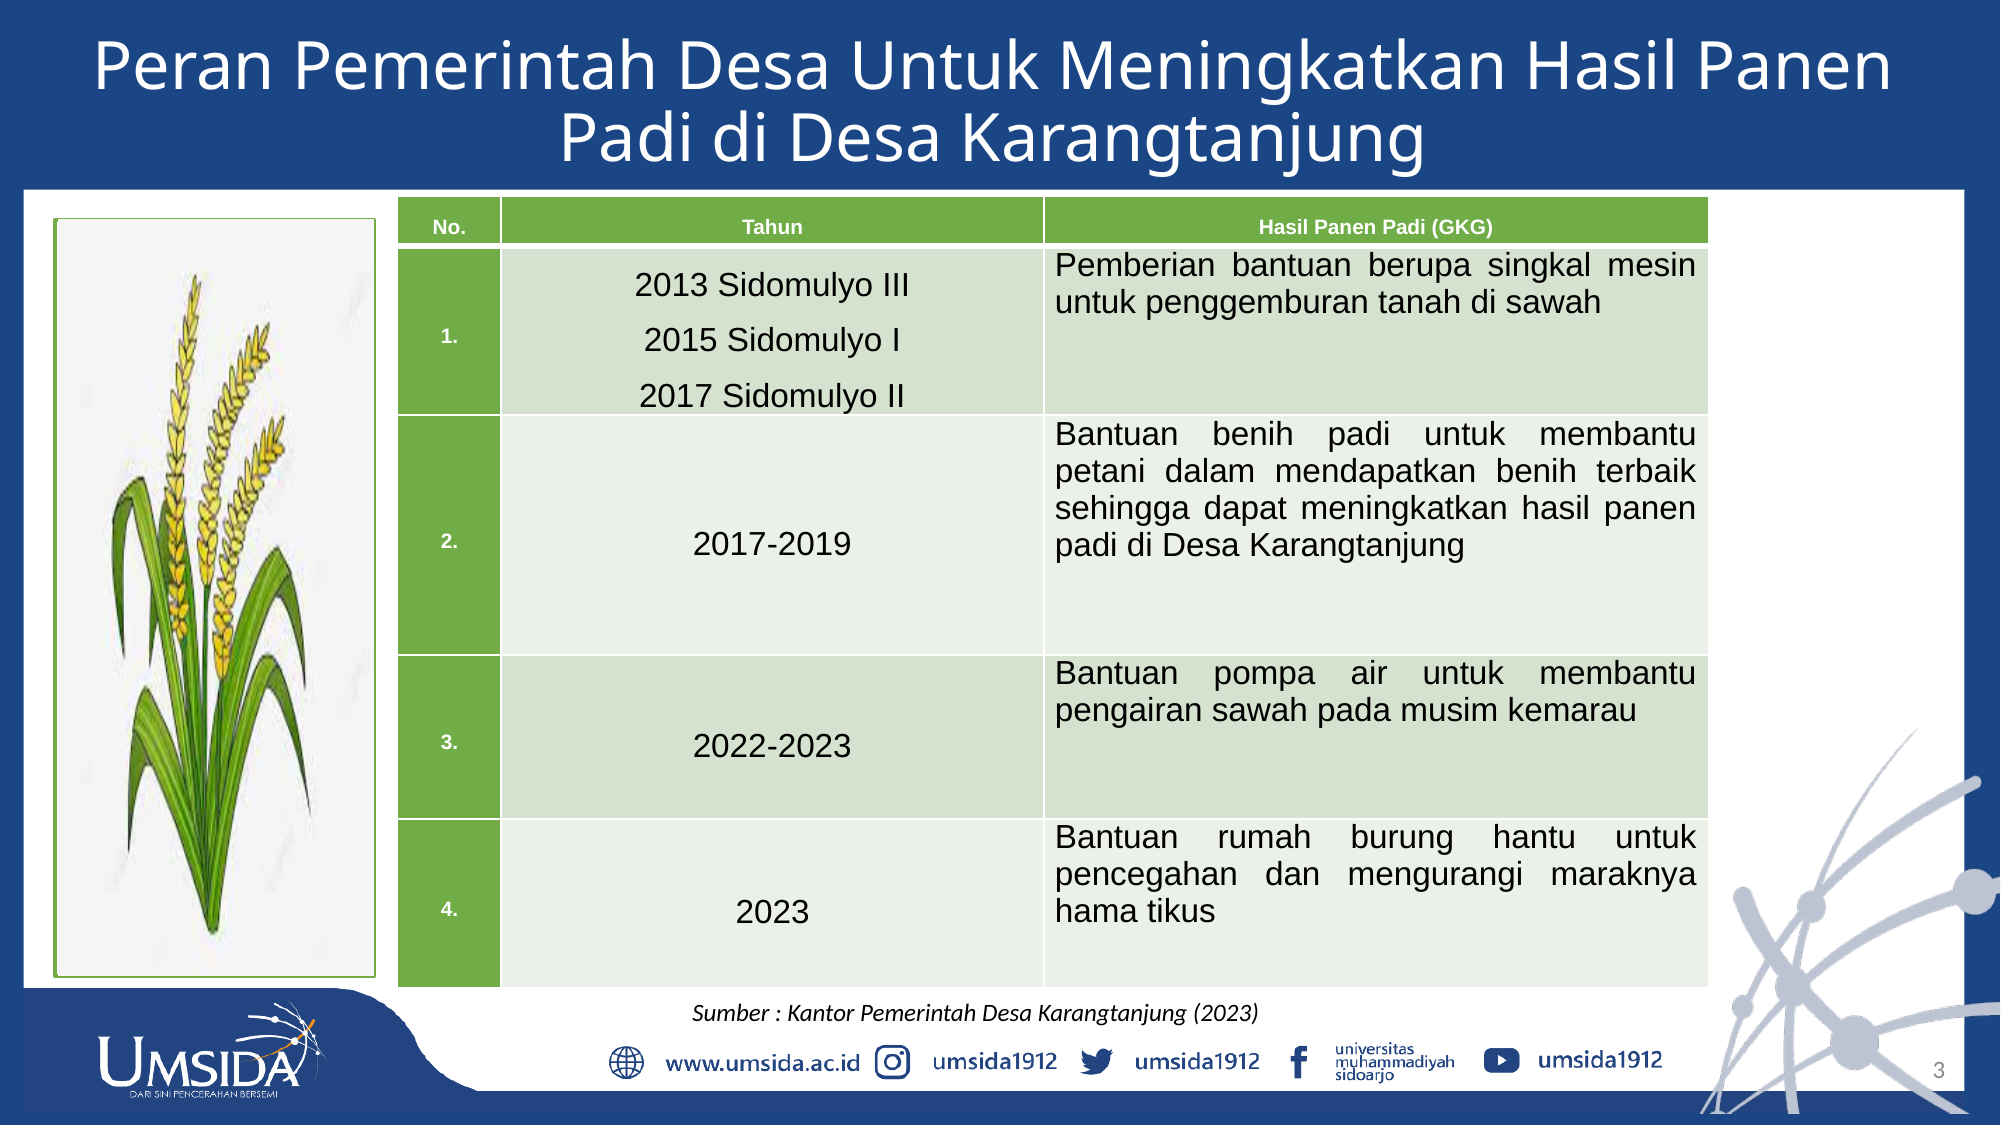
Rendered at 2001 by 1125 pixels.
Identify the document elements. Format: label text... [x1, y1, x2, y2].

table_cell 2022-2023 [502, 656, 1043, 818]
table_header No. [398, 197, 500, 243]
table_cell 3. [398, 656, 500, 818]
table_cell Bantuan benih padi untuk membantu petani dalam mendapatkan benih terbaik sehingga dapat meningkatkan hasil panen padi di Desa Karangtanjung [1045, 416, 1708, 654]
table_cell 2017-2019 [502, 416, 1043, 654]
table_cell 2. [398, 416, 500, 654]
title Peran Pemerintah Desa Untuk Meningkatkan Hasil Panen Padi di Desa Karangtanjung [19, 18, 1969, 190]
table_cell 2023 [502, 820, 1043, 987]
picture [23, 190, 2001, 1114]
table_cell Bantuan pompa air untuk membantu pengairan sawah pada musim kemarau [1045, 656, 1708, 818]
table_cell Pemberian bantuan berupa singkal mesin untuk penggemburan tanah di sawah [1045, 249, 1708, 414]
table_cell 1. [398, 249, 500, 414]
table_header Tahun [502, 197, 1043, 243]
table_cell 4. [398, 820, 500, 987]
table_cell 2013 Sidomulyo III 2015 Sidomulyo I 2017 Sidomulyo II [502, 249, 1043, 414]
text_box Sumber : Kantor Pemerintah Desa Karangtanjung (2023) [574, 989, 1378, 1035]
table_header Hasil Panen Padi (GKG) [1045, 197, 1708, 243]
table_cell Bantuan rumah burung hantu untuk pencegahan dan mengurangi maraknya hama tikus [1045, 820, 1708, 987]
